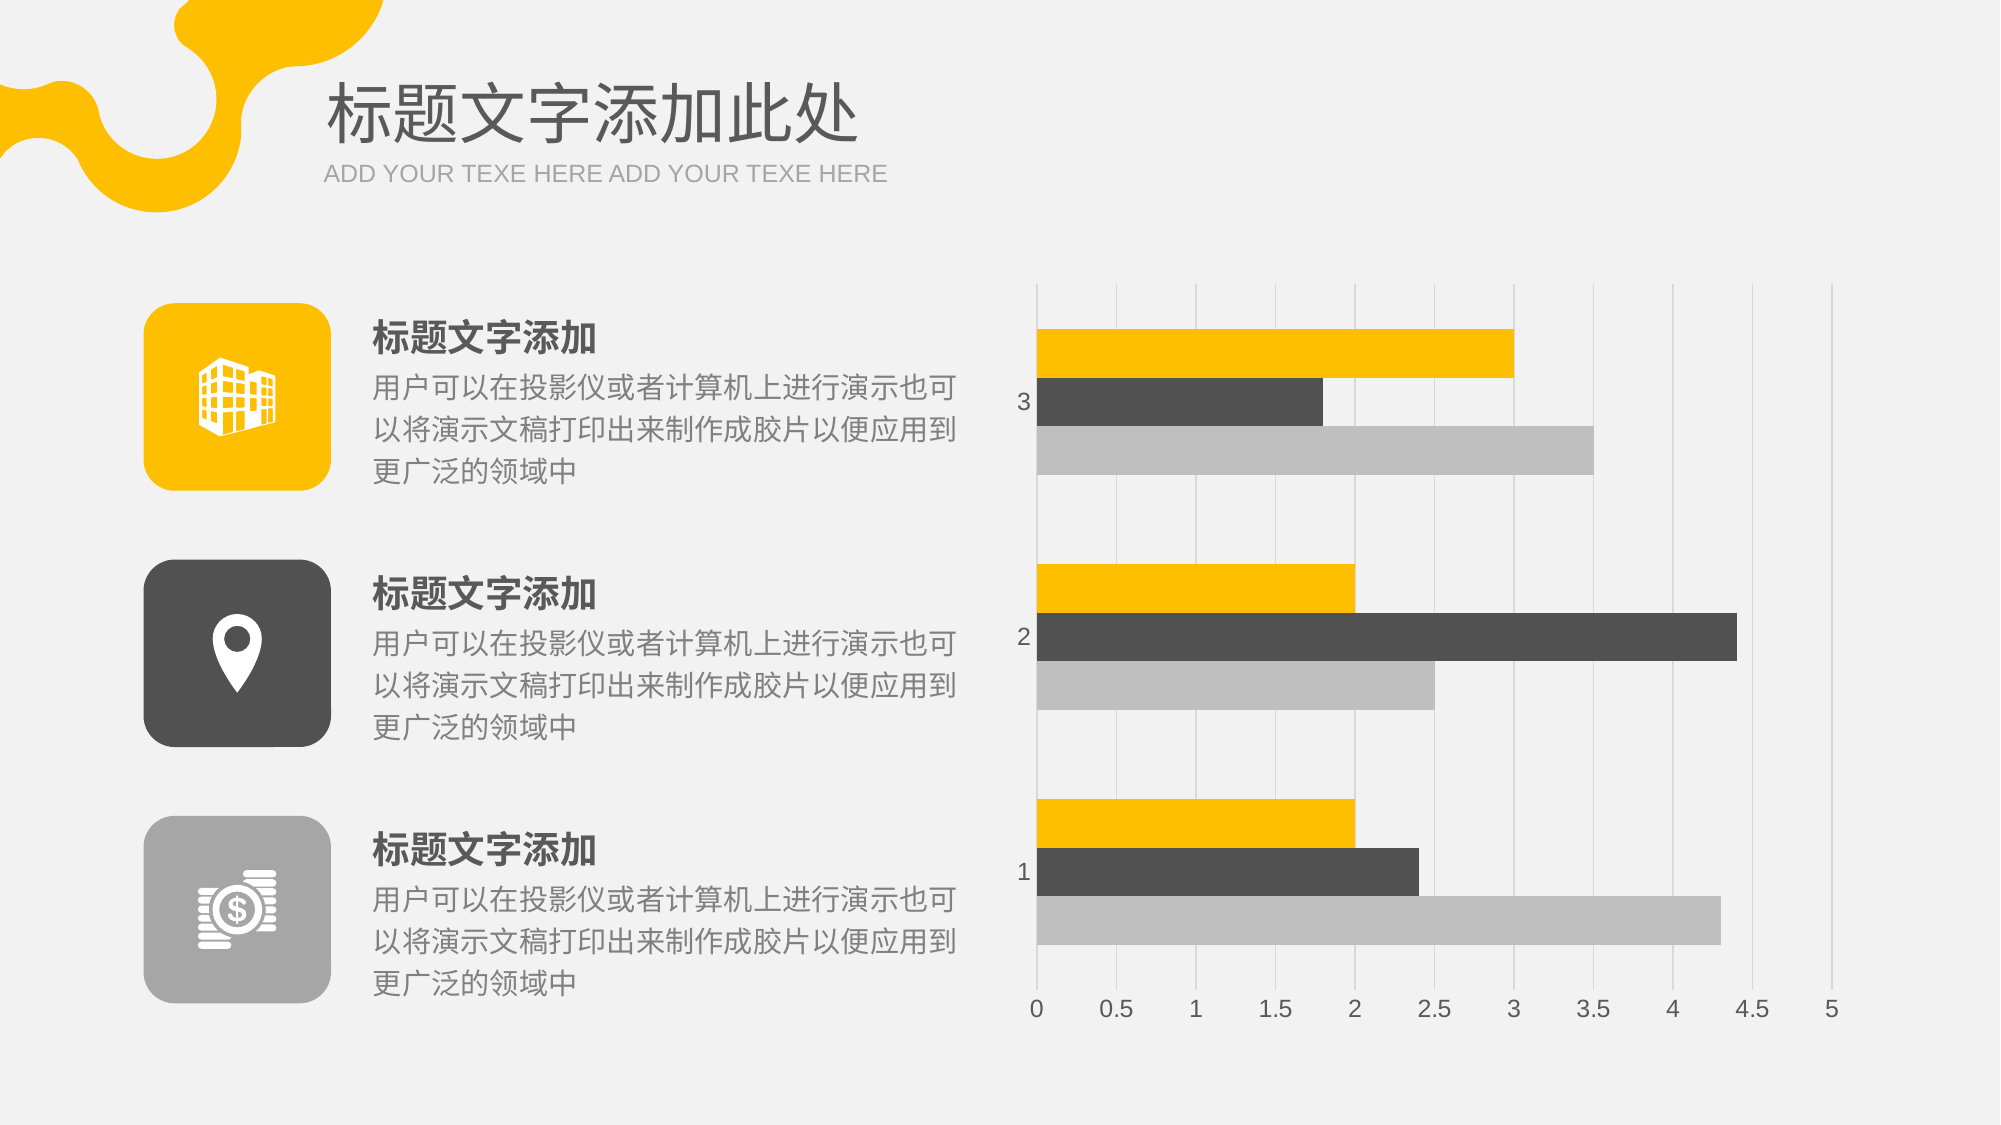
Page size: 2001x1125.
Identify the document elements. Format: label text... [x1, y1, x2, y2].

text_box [143, 303, 331, 491]
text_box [358, 809, 973, 1010]
text_box 标题文字添加此处 [311, 64, 875, 150]
text_box [0, 0, 218, 160]
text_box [358, 553, 973, 754]
text_box ADD YOUR TEXE HERE ADD YOUR TEXE HERE [308, 150, 931, 196]
chart [999, 269, 1857, 1038]
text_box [143, 559, 331, 748]
text_box [0, 0, 385, 214]
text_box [143, 815, 331, 1004]
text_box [358, 297, 973, 498]
